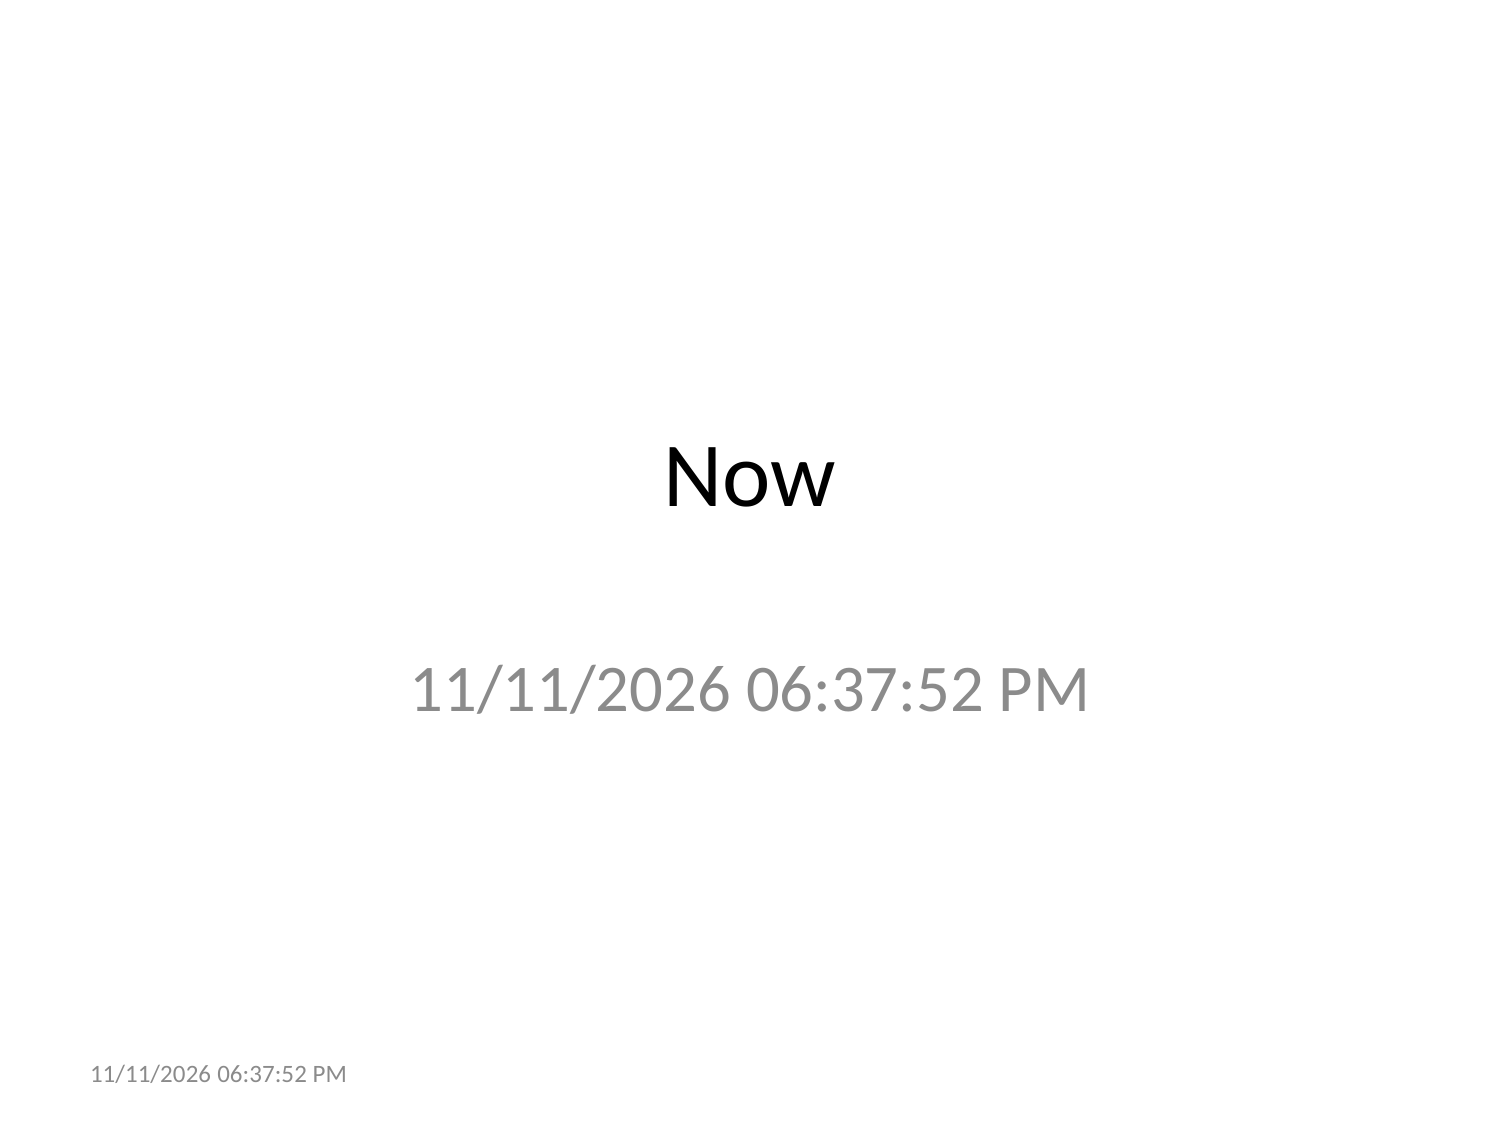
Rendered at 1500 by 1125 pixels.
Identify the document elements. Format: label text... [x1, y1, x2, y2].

title Now [112, 349, 1388, 591]
subtitle 2011-12-19 10:20:04 AM [225, 637, 1275, 925]
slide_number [75, 1042, 425, 1103]
